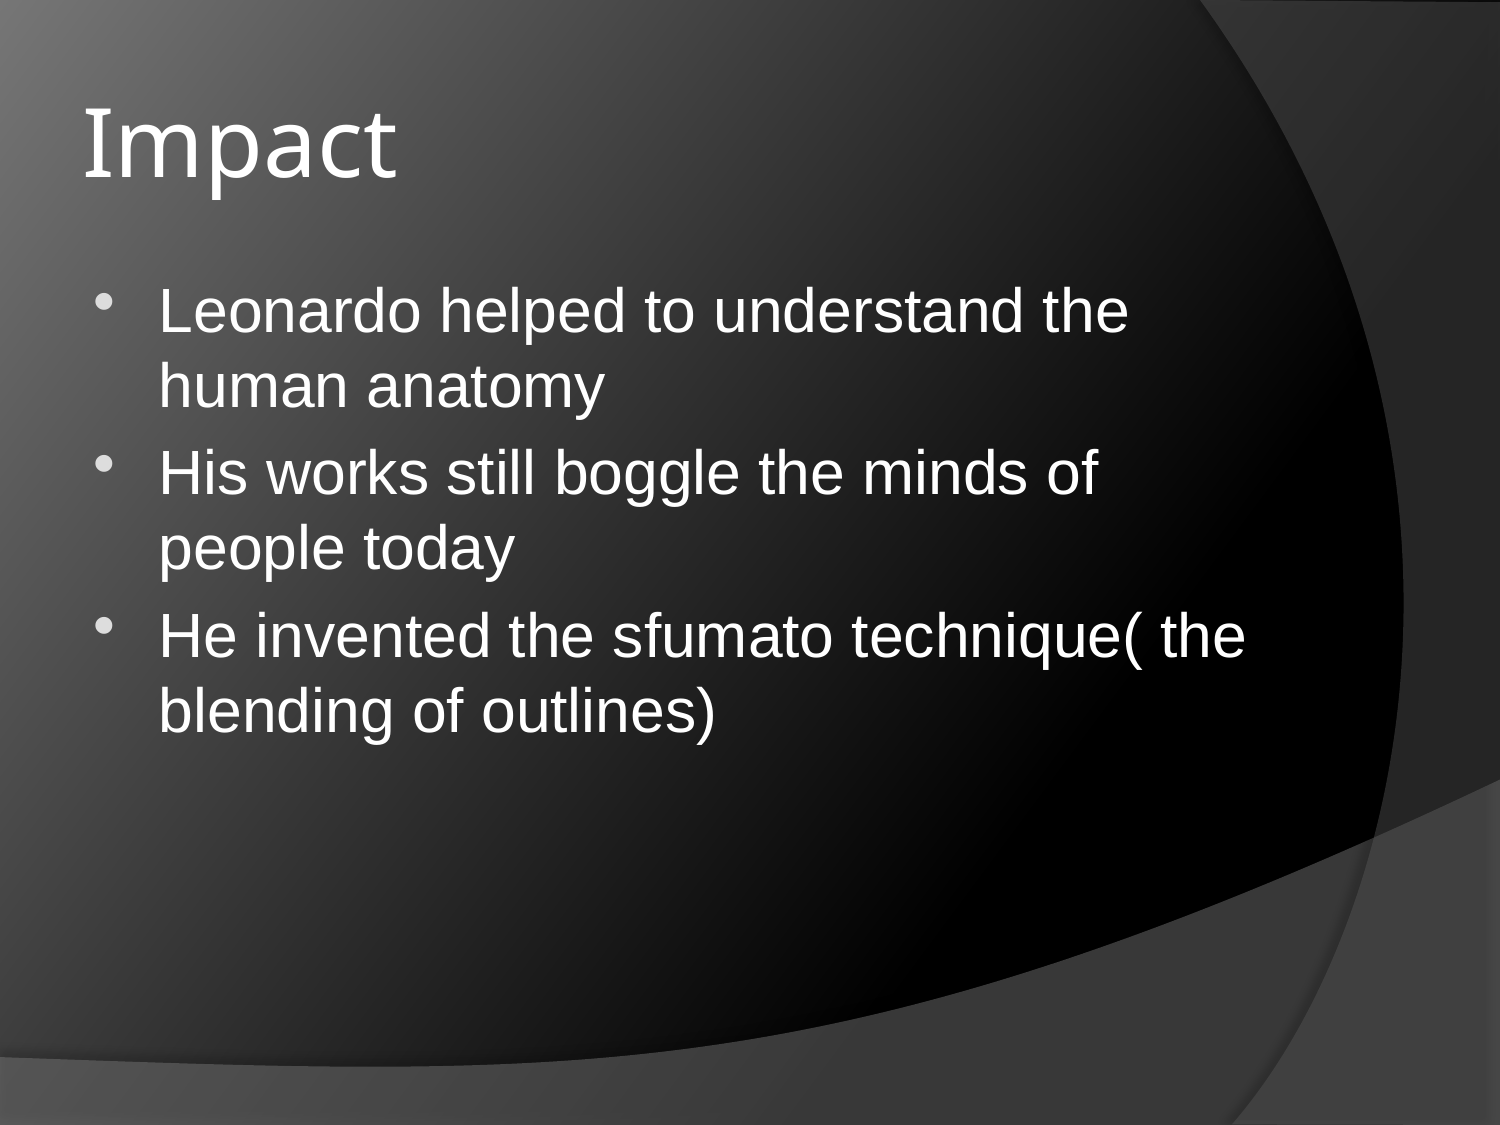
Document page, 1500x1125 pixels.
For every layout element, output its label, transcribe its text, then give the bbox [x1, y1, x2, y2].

list Leonardo helped to understand the human anatomy His works still boggle the minds of people today He invented the sfumato technique( the blending of outlines) [75, 262, 1300, 1005]
title Impact [75, 45, 1300, 233]
